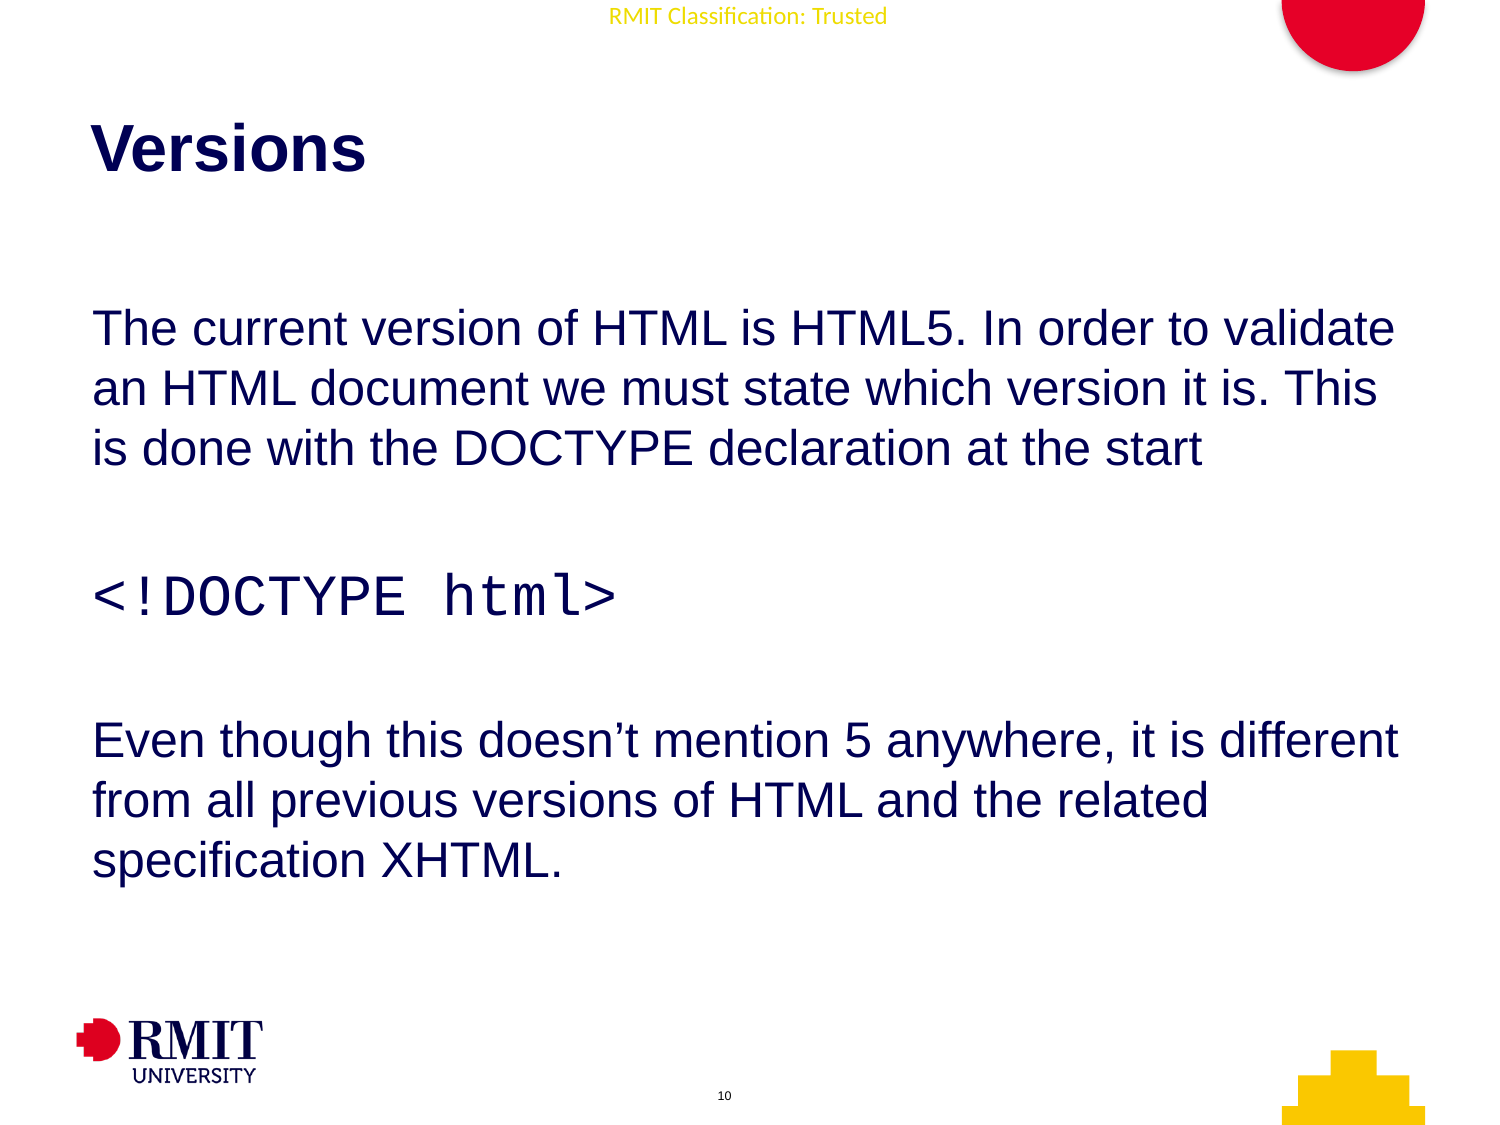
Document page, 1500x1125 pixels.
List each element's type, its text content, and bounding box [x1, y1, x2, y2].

list The current version of HTML is HTML5. In order to validate an HTML document we must state which version it is. This is done with the DOCTYPE declaration at the start <!DOCTYPE html> Even though this doesn’t mention 5 anywhere, it is different from all previous versions of HTML and the related specification XHTML. [75, 288, 1425, 952]
picture [57, 1001, 281, 1102]
title Versions [75, 23, 1237, 267]
